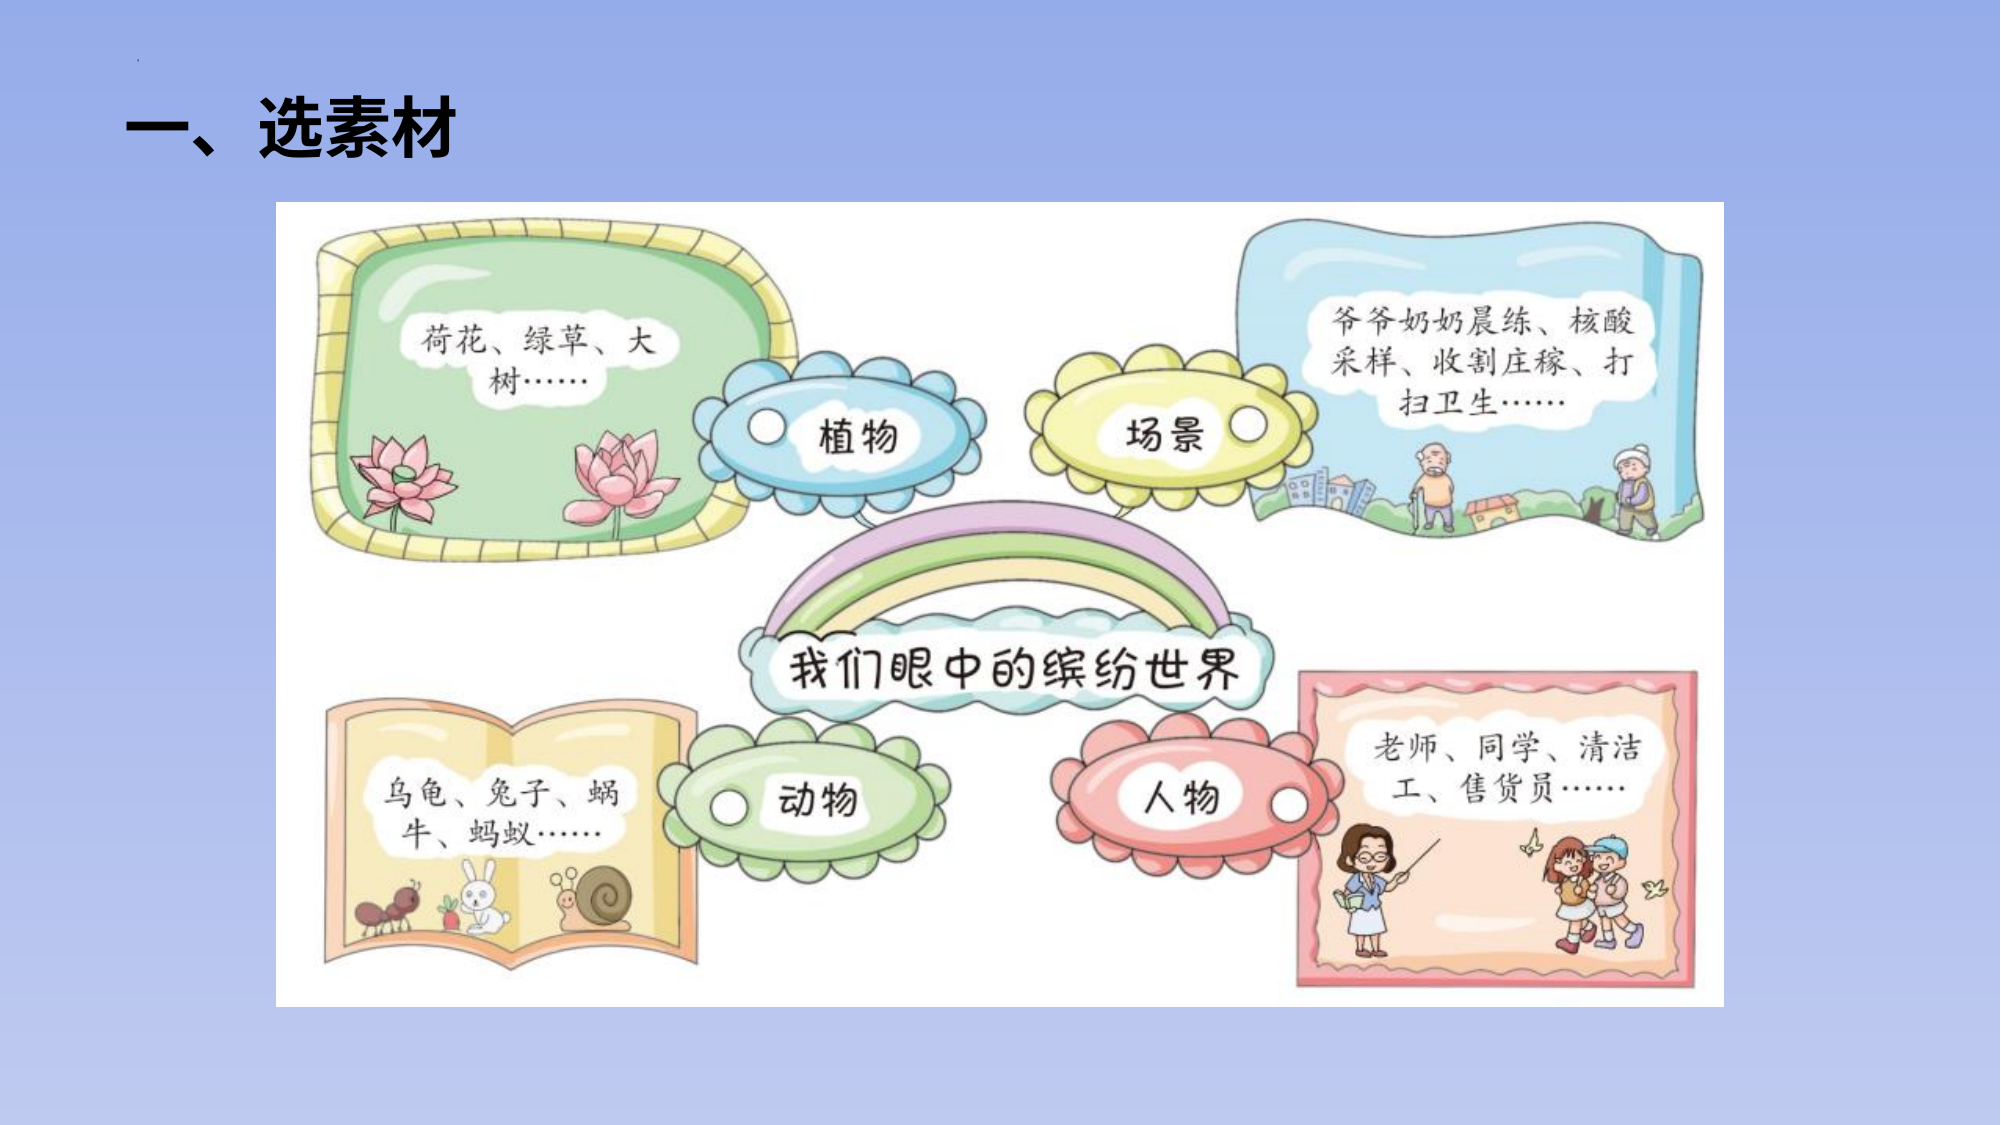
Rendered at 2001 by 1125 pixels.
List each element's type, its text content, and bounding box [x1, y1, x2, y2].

text_box 一、选素材 [109, 78, 543, 174]
picture [276, 202, 1724, 1007]
